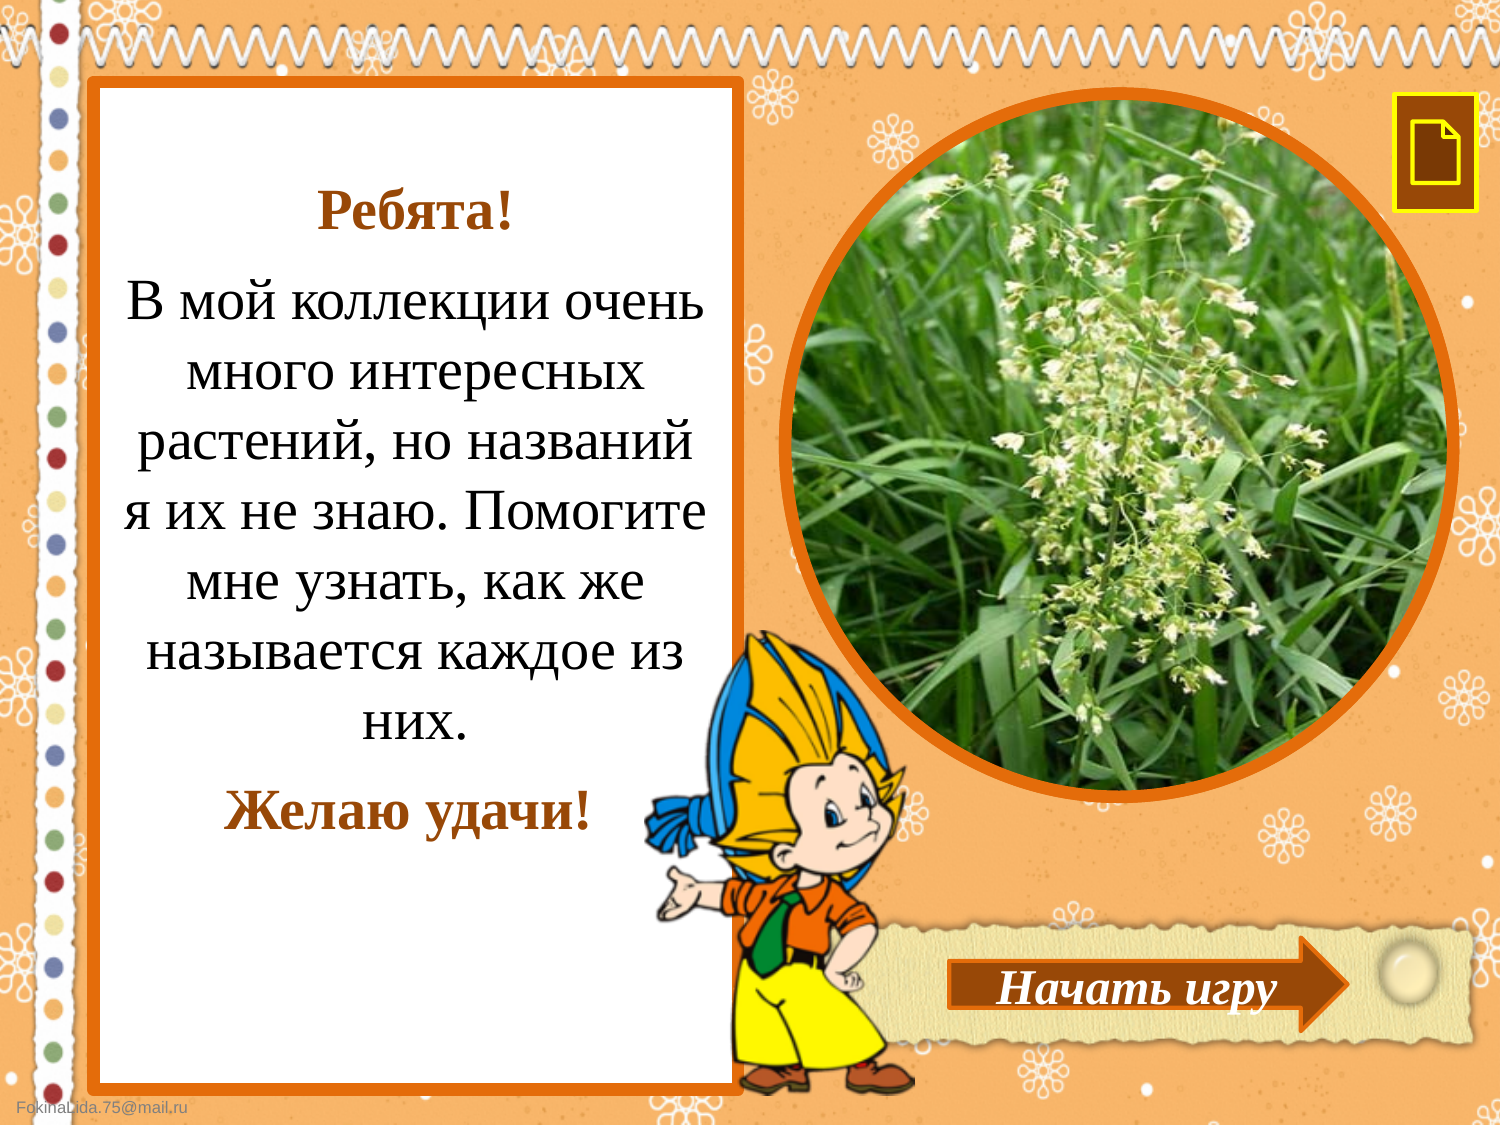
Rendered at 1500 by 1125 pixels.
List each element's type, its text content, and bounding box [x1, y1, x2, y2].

text_box [783, 91, 1456, 799]
text_box Ребята! В мой коллекции очень много интересных растений, но названий я их не знаю. Помогите мне узнать, как же называется каждое из них. Желаю удачи! [105, 164, 727, 849]
text_box Начать игру [947, 935, 1350, 1034]
text_box [1392, 92, 1479, 213]
picture [0, 0, 1500, 1125]
